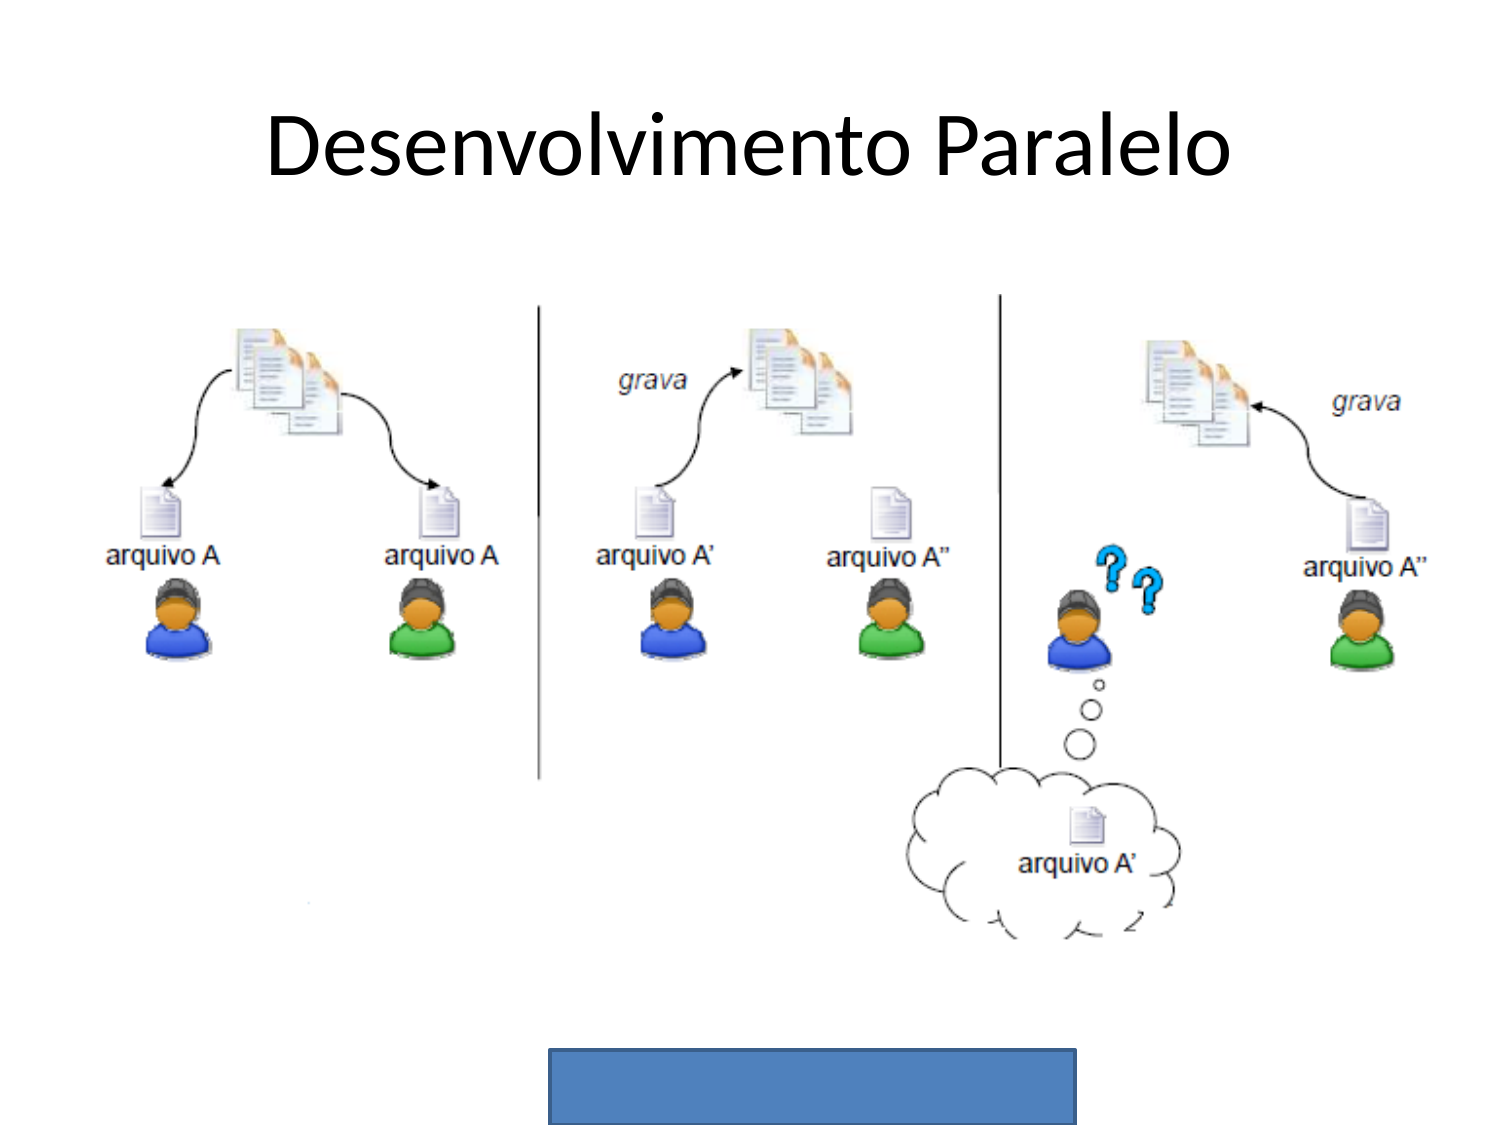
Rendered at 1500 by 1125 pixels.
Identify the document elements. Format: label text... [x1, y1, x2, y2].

text_box [548, 1048, 1077, 1125]
title Desenvolvimento Paralelo [75, 45, 1425, 233]
picture [92, 294, 1445, 963]
